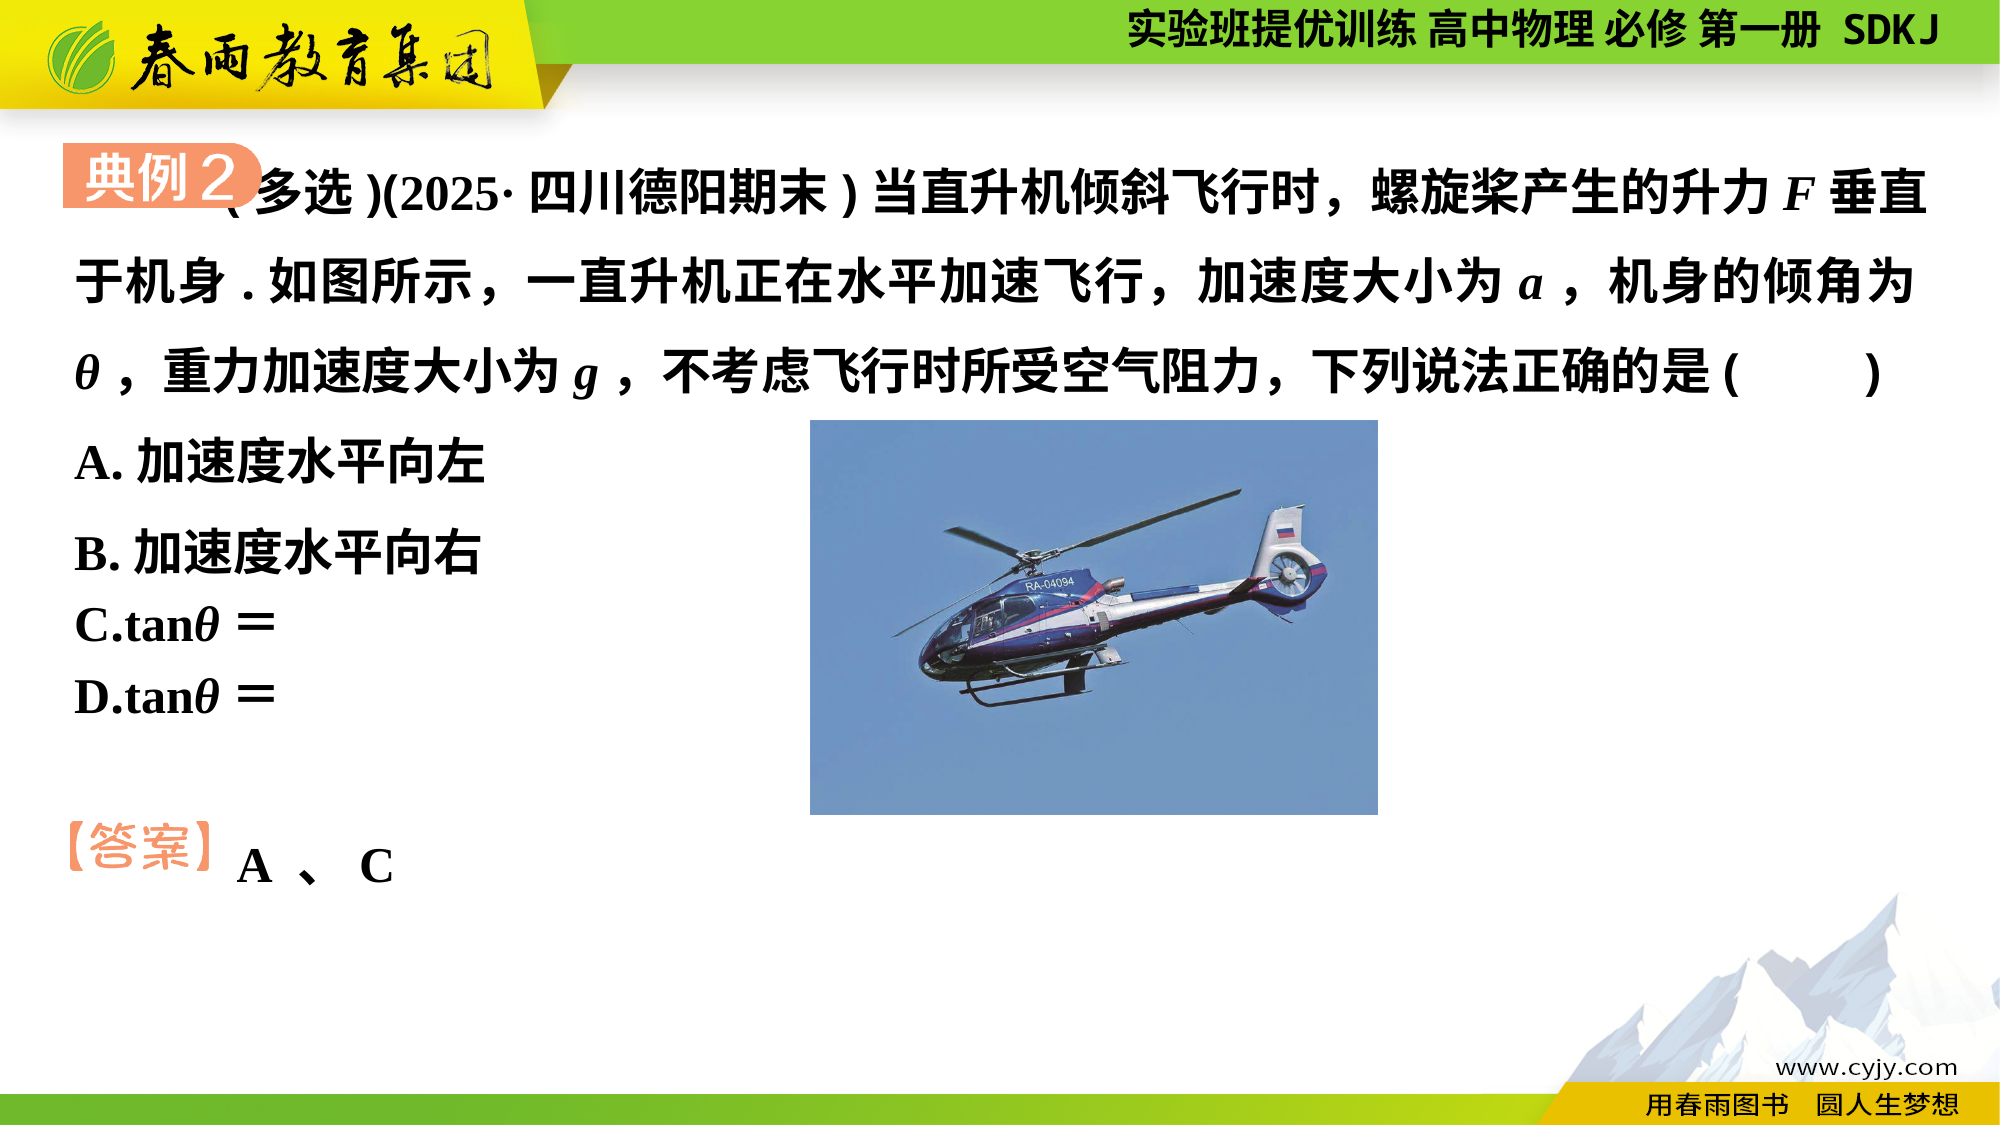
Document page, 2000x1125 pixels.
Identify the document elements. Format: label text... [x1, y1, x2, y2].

text_box A 、C [59, 794, 1944, 900]
picture [0, 0, 2000, 1125]
